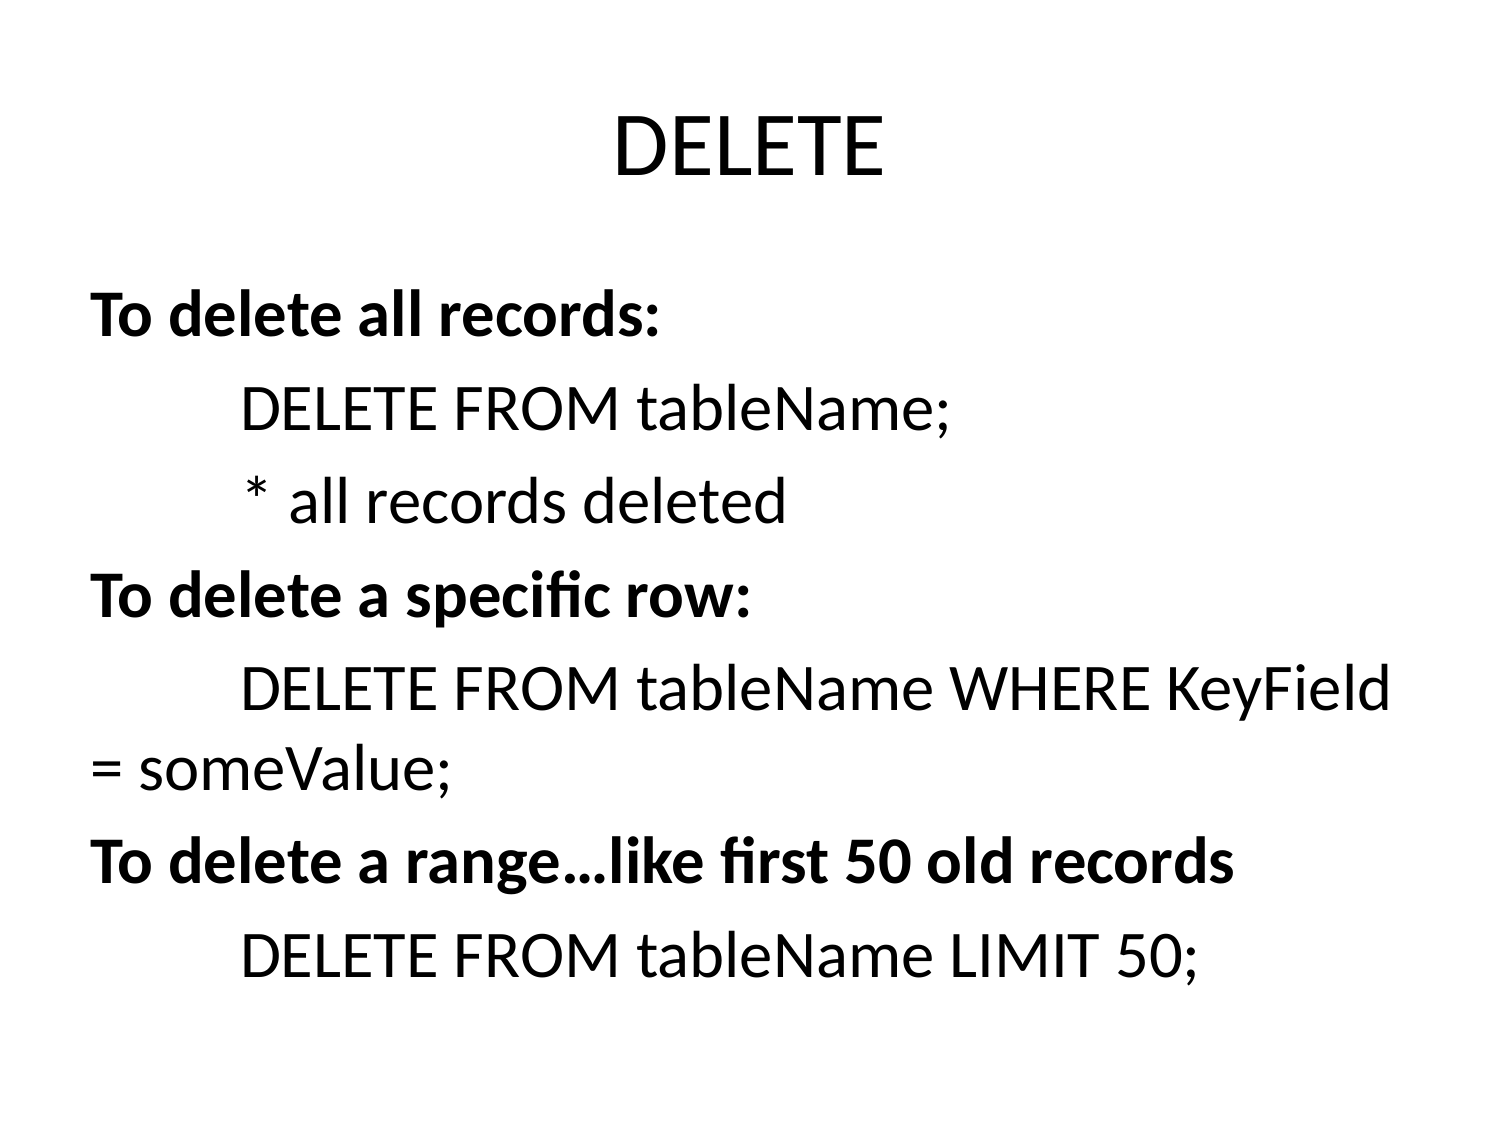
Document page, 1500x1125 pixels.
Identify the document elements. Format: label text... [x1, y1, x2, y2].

title DELETE [75, 45, 1425, 233]
list To delete all records: DELETE FROM tableName; * all records deleted To delete a specific row: DELETE FROM tableName WHERE KeyField = someValue; To delete a range…like first 50 old records DELETE FROM tableName LIMIT 50; [75, 262, 1425, 1005]
